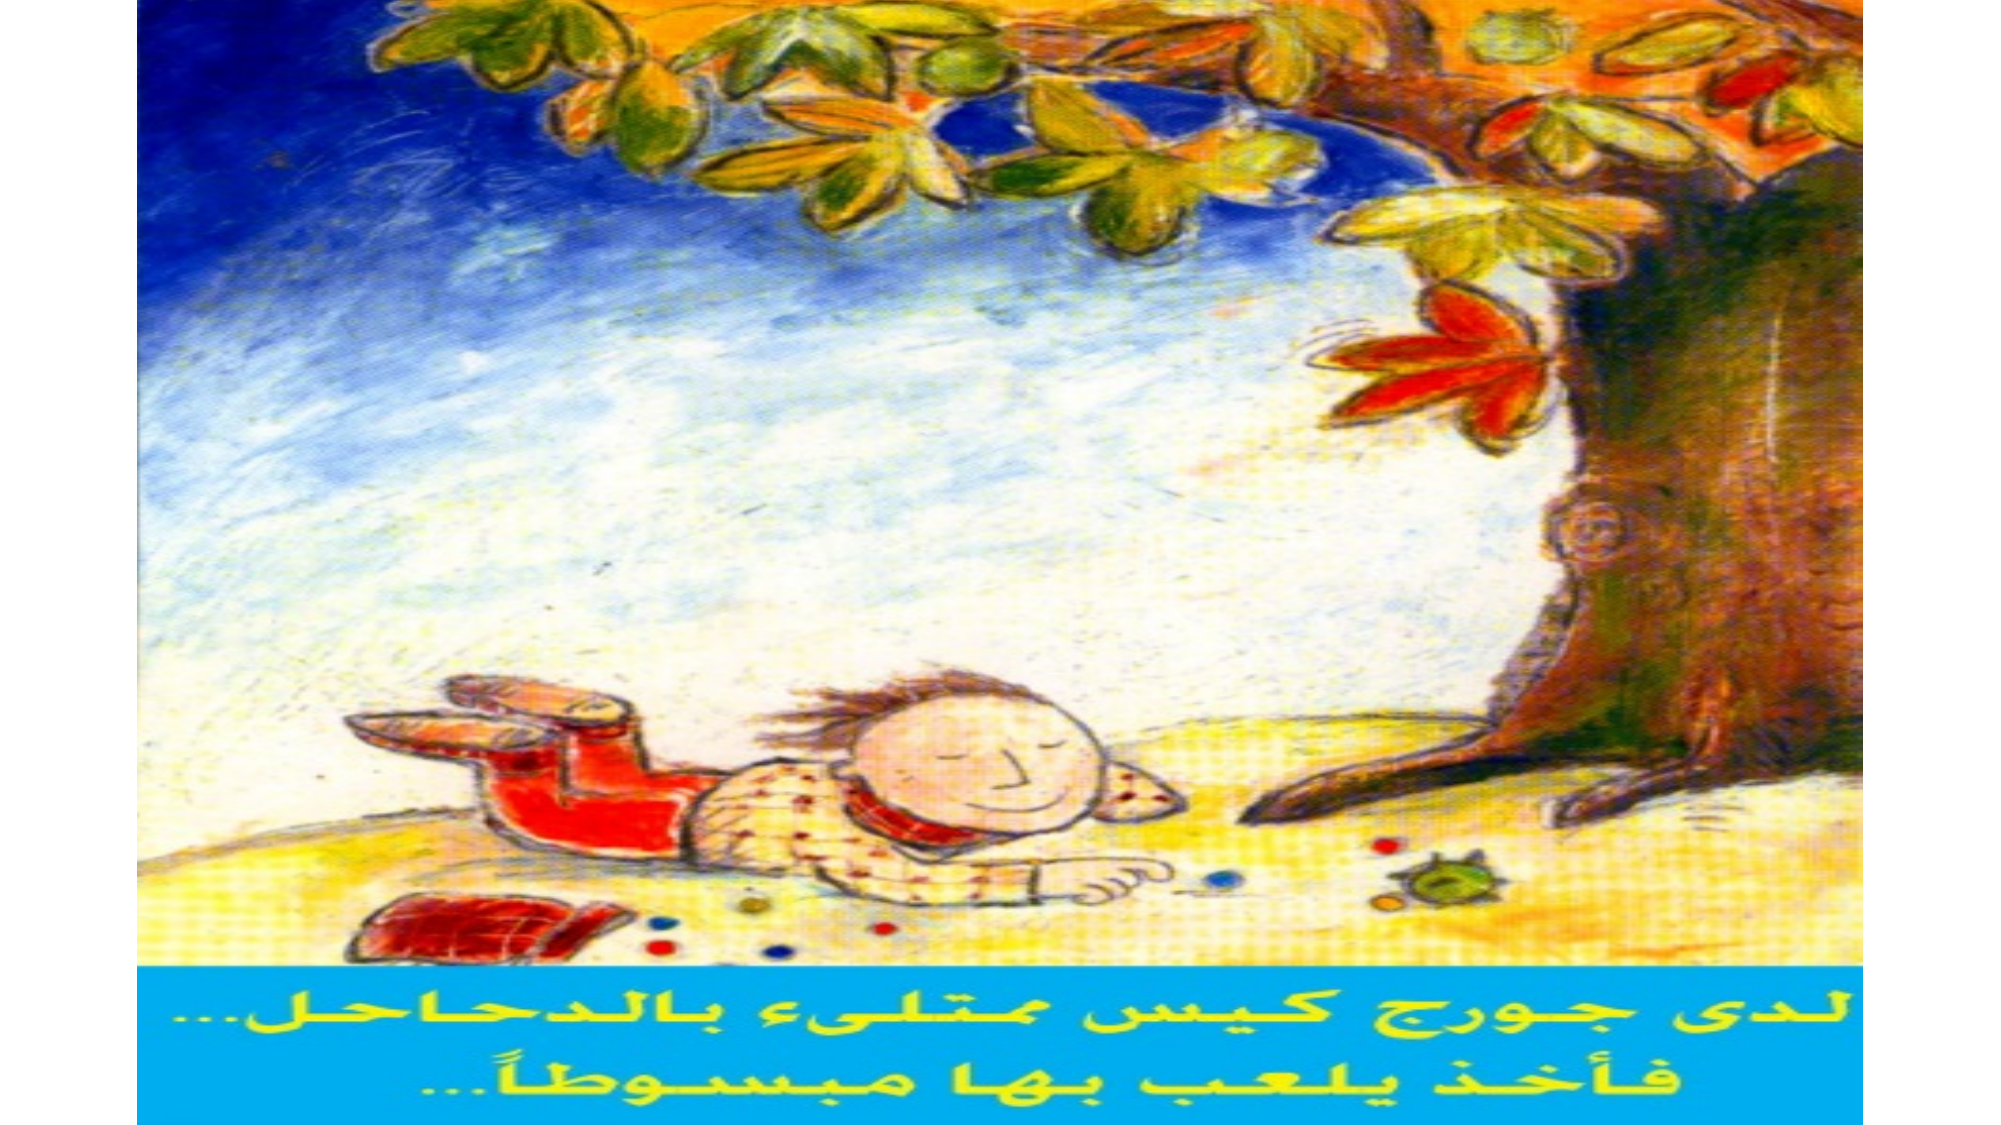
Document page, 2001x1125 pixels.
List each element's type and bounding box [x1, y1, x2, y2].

list [137, 0, 1863, 1125]
